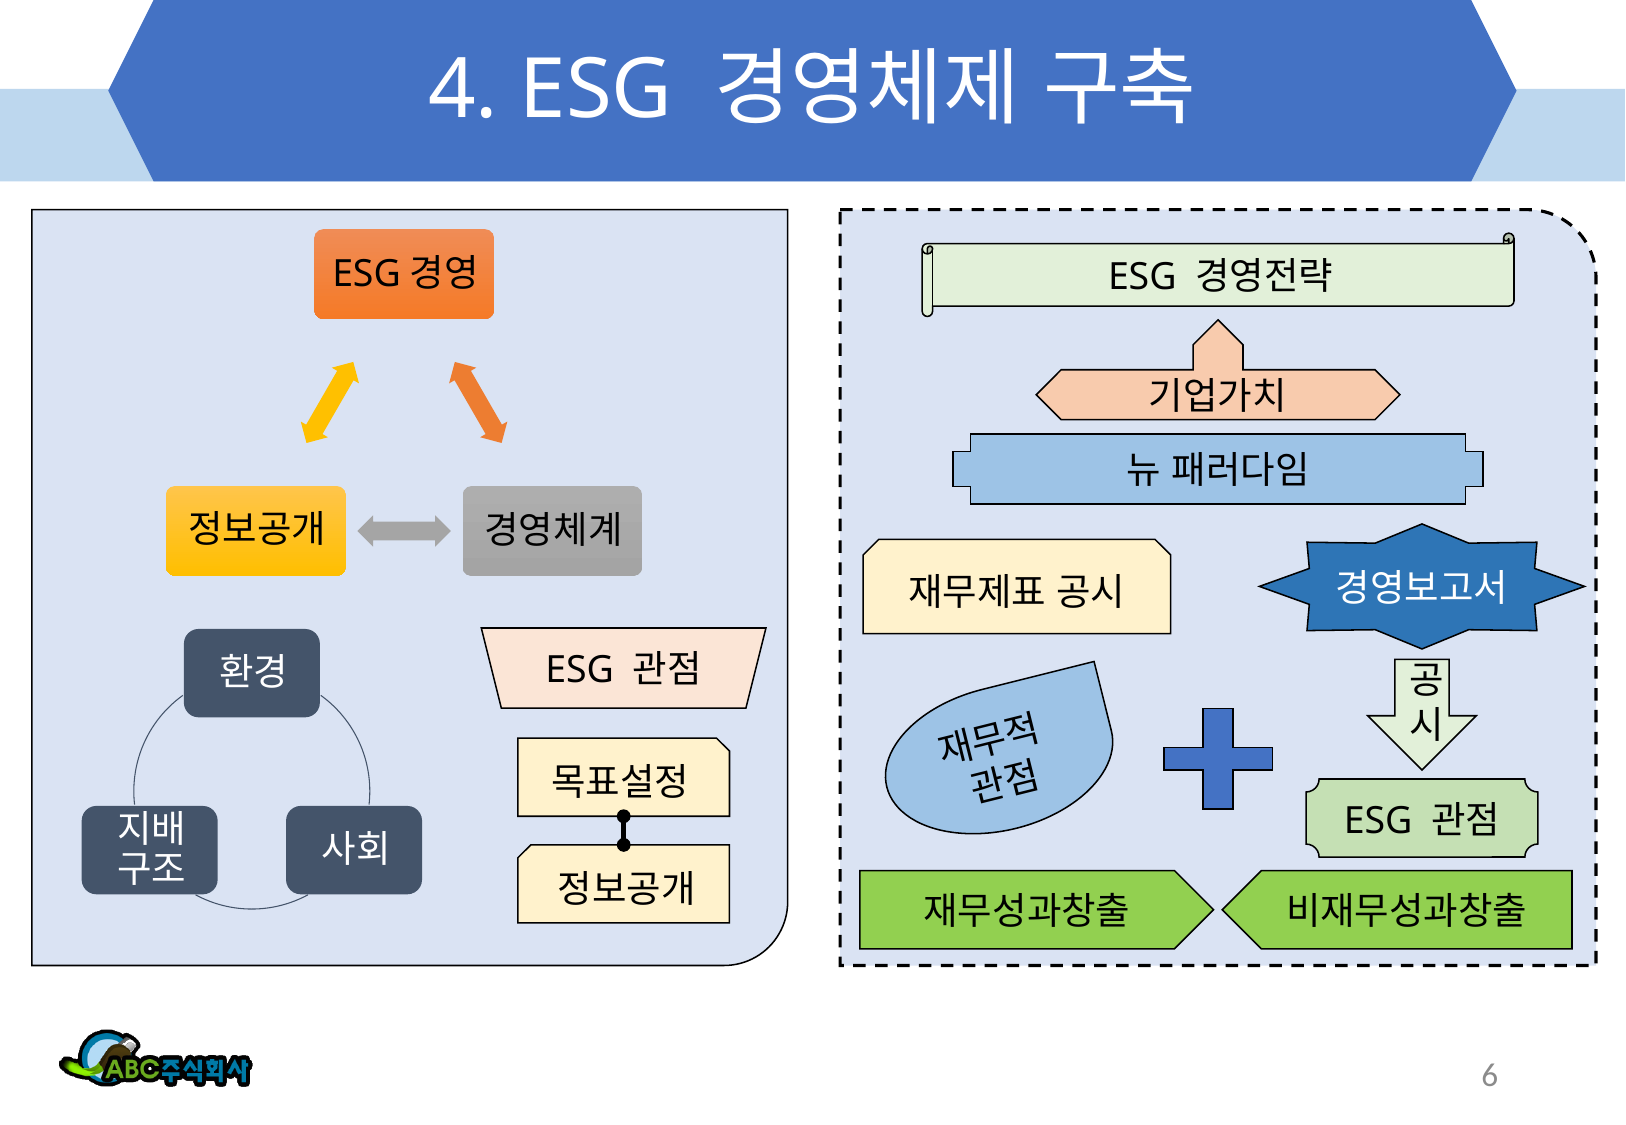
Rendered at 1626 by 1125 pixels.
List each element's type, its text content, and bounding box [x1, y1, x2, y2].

text_box [1163, 707, 1273, 810]
text_box [30, 208, 789, 967]
text_box 공시 [1365, 658, 1479, 772]
slide_number 6 [1147, 1042, 1514, 1103]
picture [50, 1023, 258, 1091]
text_box 목표설정 [516, 737, 731, 818]
text_box 경영보고서 [1256, 522, 1588, 651]
text_box 비재무성과창출 [1220, 869, 1574, 950]
text_box [839, 208, 1598, 967]
text_box 뉴 패러다임 [952, 433, 1484, 505]
text_box 기업가치 [1034, 318, 1402, 421]
text_box ESG 관점 [1305, 777, 1539, 859]
text_box 재무적 관점 [884, 660, 1114, 835]
text_box 정보공개 [516, 843, 731, 925]
text_box ESG 경영전략 [921, 232, 1516, 318]
title 4. ESG 경영체제 구축 [0, 0, 1625, 182]
text_box 재무성과창출 [858, 869, 1216, 950]
text_box 재무제표 공시 [862, 538, 1172, 635]
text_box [34, 228, 774, 576]
text_box ESG 관점 [530, 637, 717, 698]
text_box [479, 626, 768, 710]
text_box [37, 628, 467, 926]
